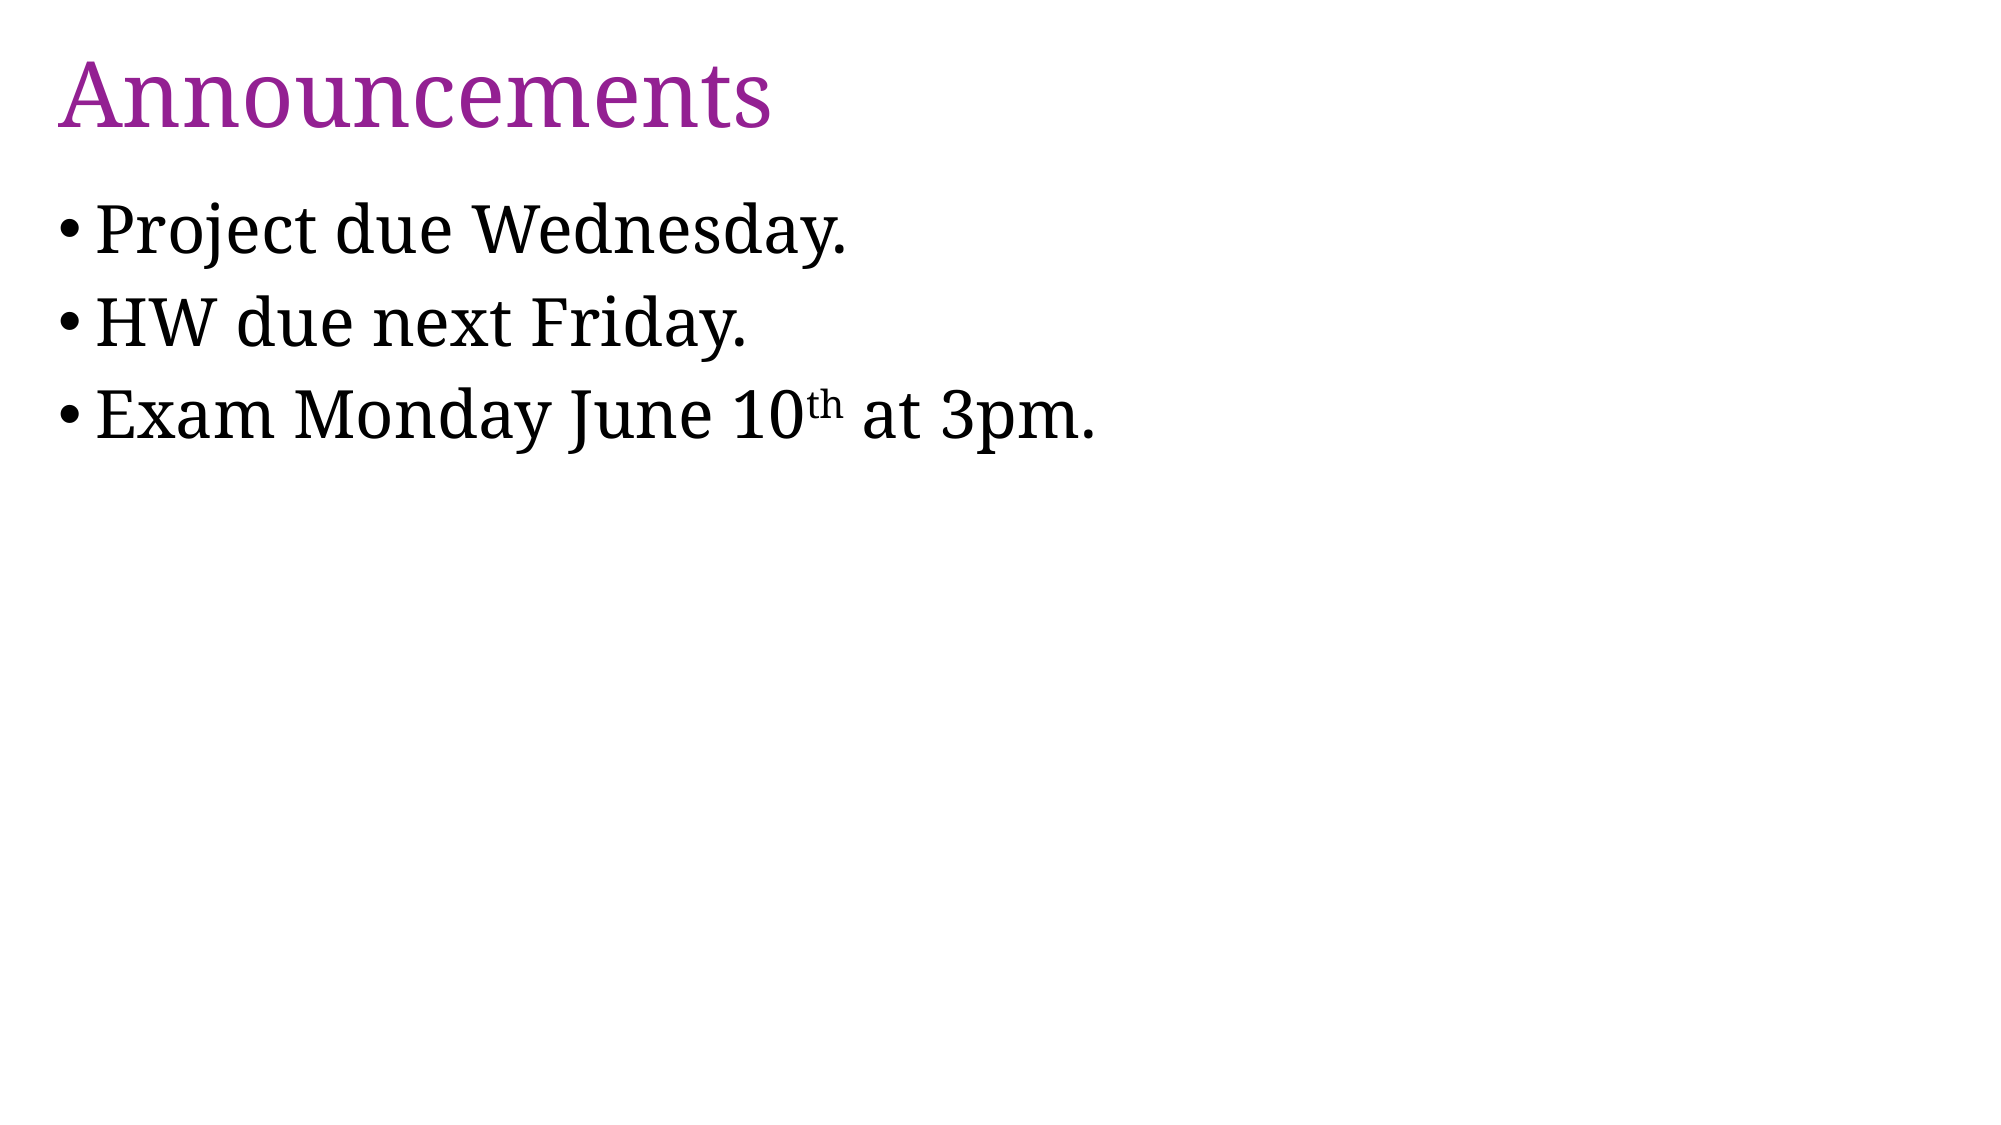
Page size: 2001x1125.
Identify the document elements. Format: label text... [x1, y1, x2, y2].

title Announcements [43, 25, 1953, 171]
list Project due Wednesday. HW due next Friday. Exam Monday June 10th at 3pm. [43, 188, 1953, 1106]
